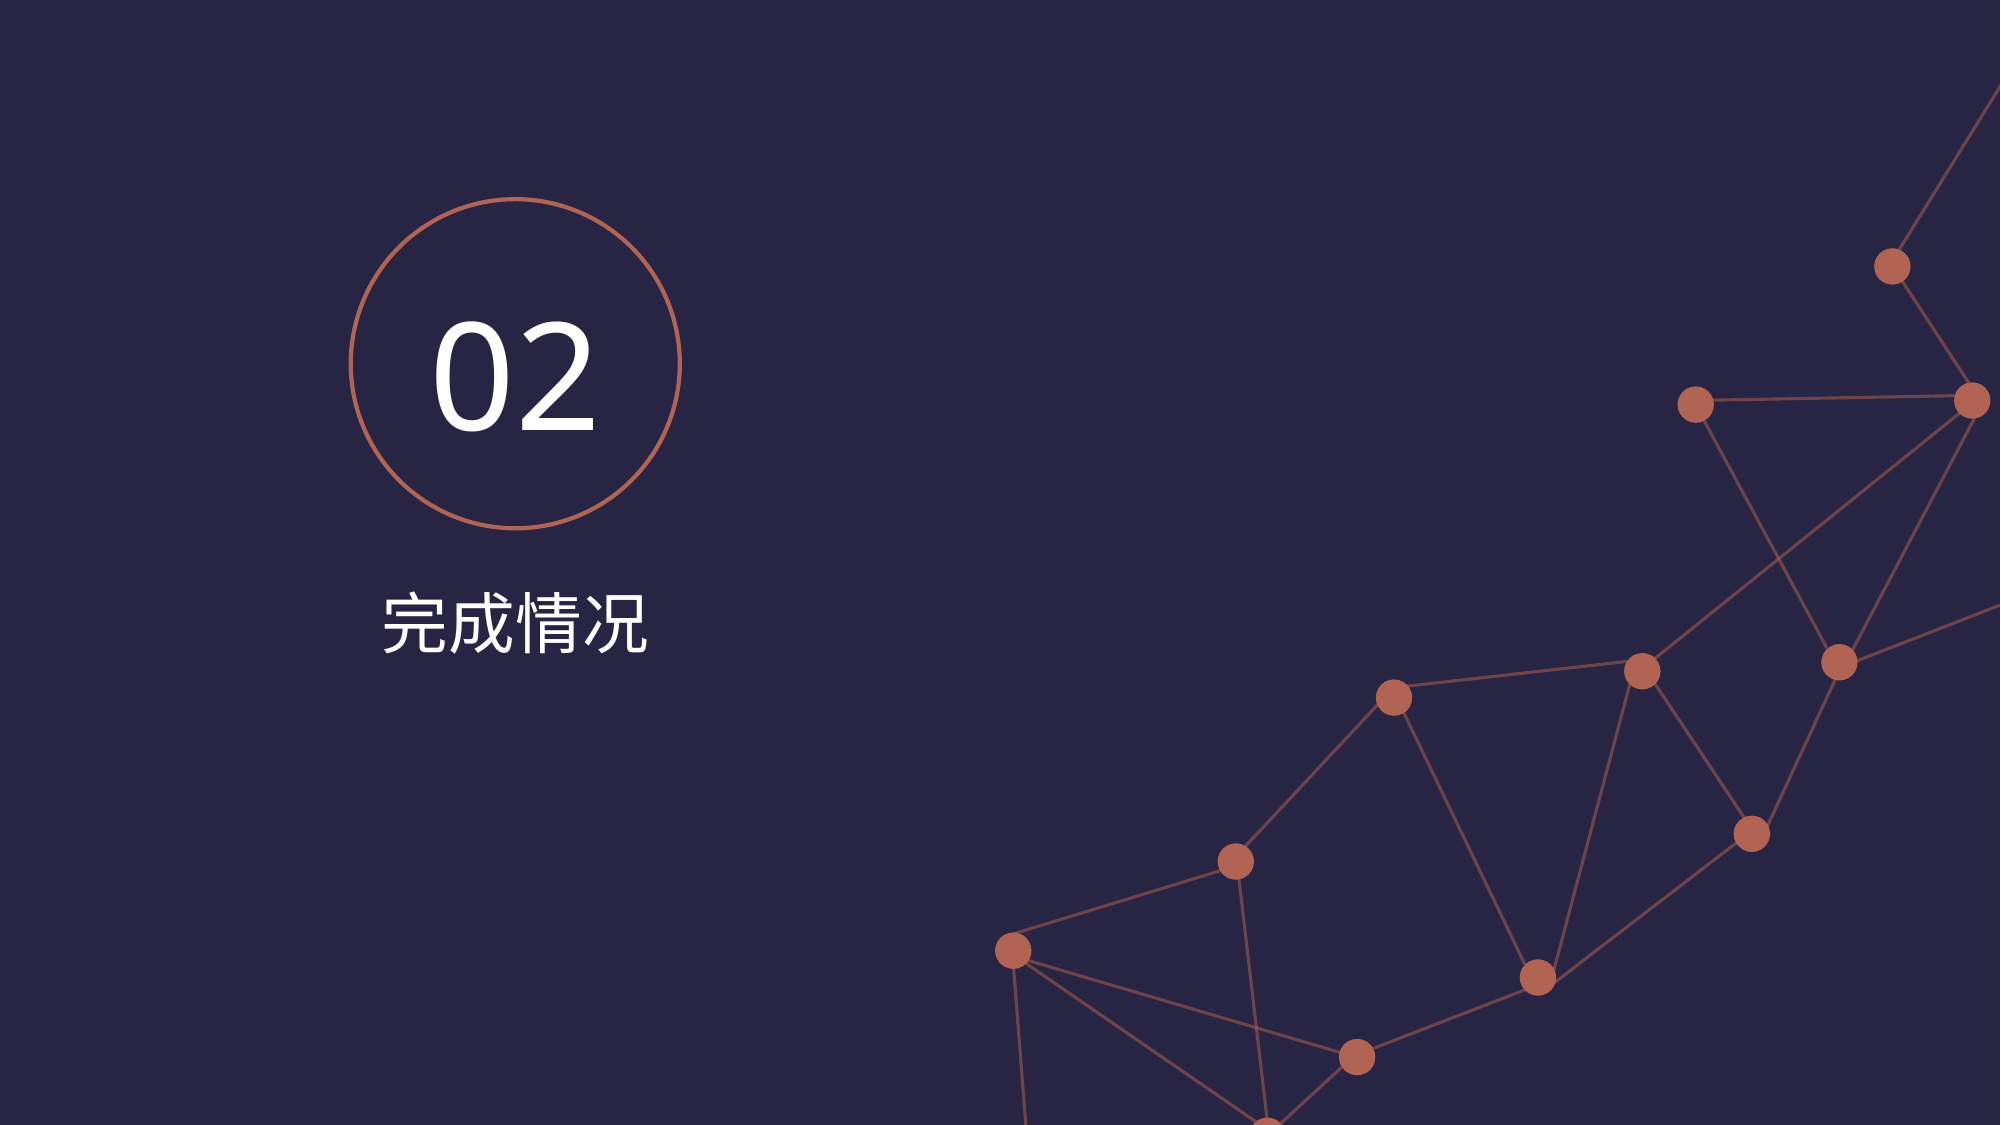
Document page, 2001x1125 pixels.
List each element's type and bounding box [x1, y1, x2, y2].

text_box [350, 199, 680, 671]
text_box [885, 248, 2000, 1125]
